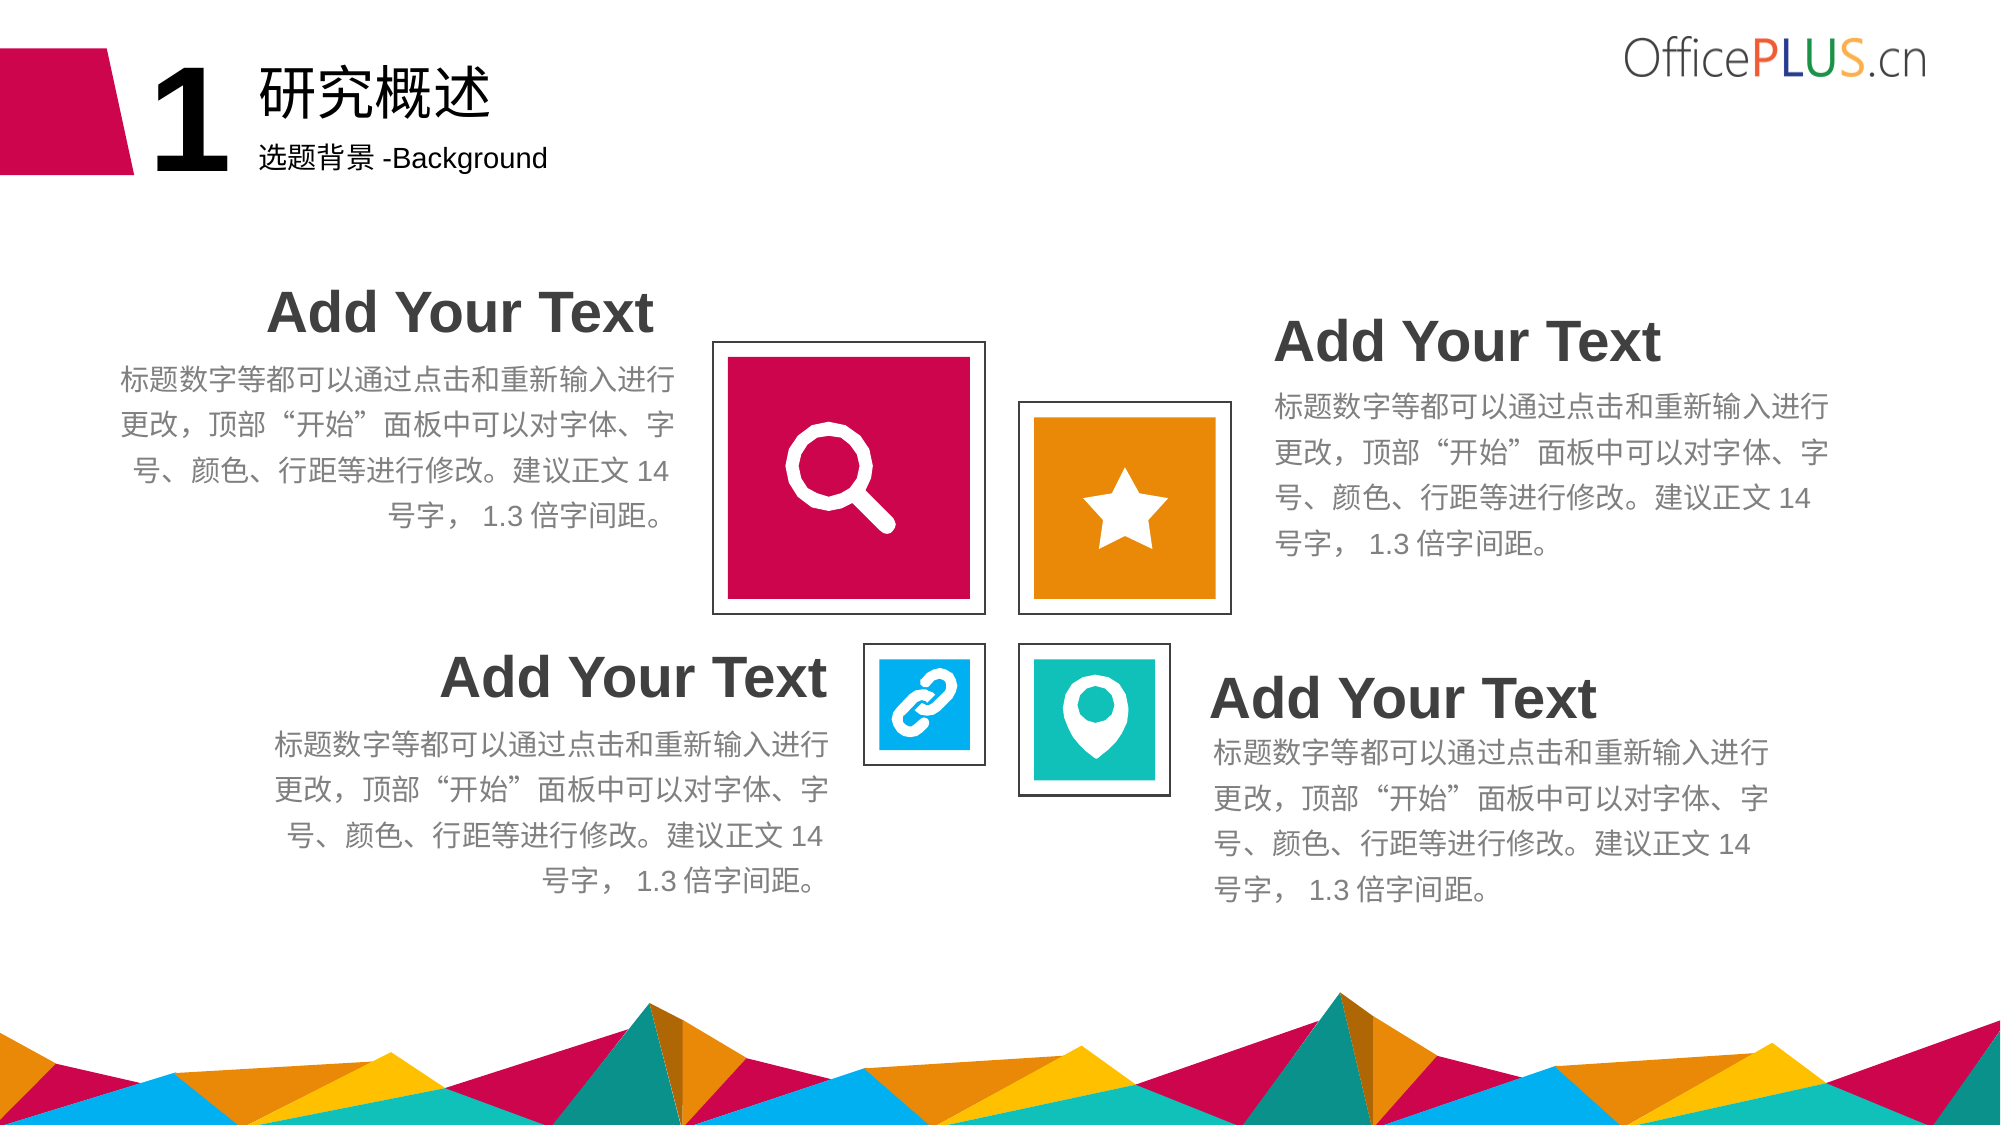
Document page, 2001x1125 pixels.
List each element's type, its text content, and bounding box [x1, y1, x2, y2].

text_box Add Your Text [250, 267, 670, 352]
text_box 标题数字等都可以通过点击和重新输入进行更改，顶部“开始”面板中可以对字体、字号、颜色、行距等进行修改。建议正文14号字，1.3倍字间距。 [1199, 716, 1797, 914]
text_box Add Your Text [424, 632, 712, 717]
text_box 1 [134, 13, 353, 209]
text_box 标题数字等都可以通过点击和重新输入进行更改，顶部“开始”面板中可以对字体、字号、颜色、行距等进行修改。建议正文14号字，1.3倍字间距。 [1259, 370, 1857, 568]
text_box Add Your Text [1258, 296, 1677, 381]
text_box 标题数字等都可以通过点击和重新输入进行更改，顶部“开始”面板中可以对字体、字号、颜色、行距等进行修改。建议正文14号字，1.3倍字间距。 [93, 343, 692, 540]
picture [1624, 36, 1925, 77]
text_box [712, 341, 1231, 796]
text_box 研究概述 [243, 48, 513, 132]
text_box 选题背景-Background [243, 132, 713, 183]
text_box [0, 47, 134, 177]
text_box Add Your Text [1231, 653, 1613, 739]
text_box 标题数字等都可以通过点击和重新输入进行更改，顶部“开始”面板中可以对字体、字号、颜色、行距等进行修改。建议正文14号字，1.3倍字间距。 [247, 708, 845, 905]
